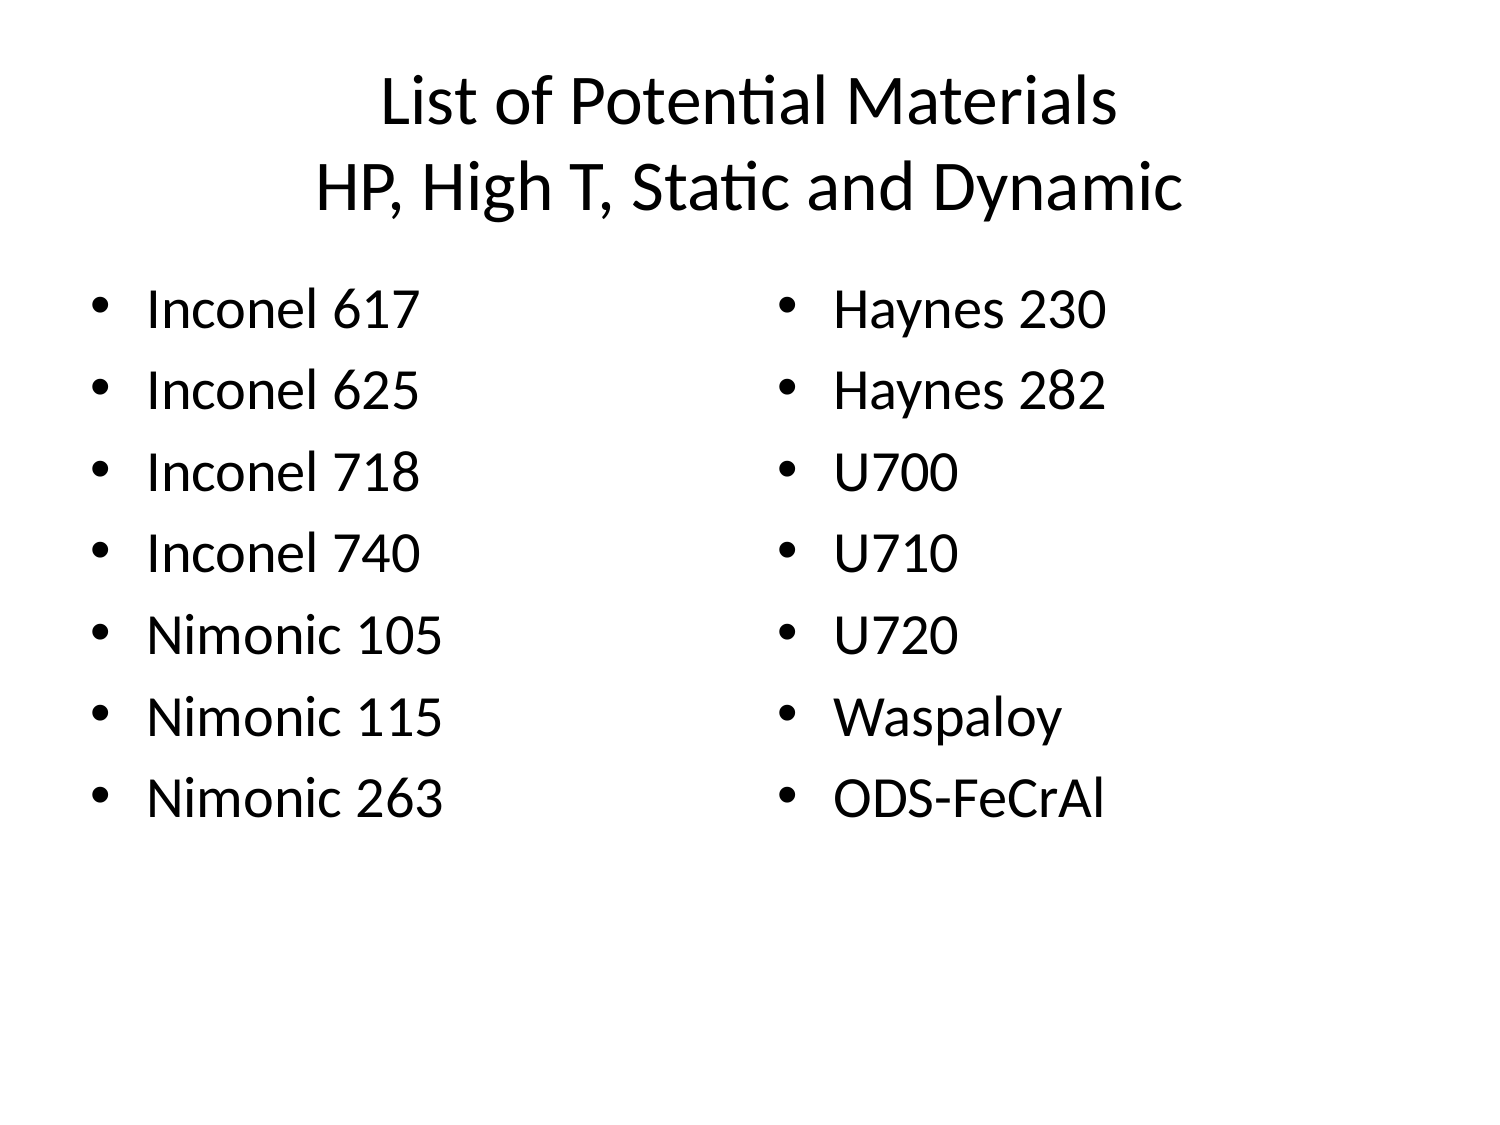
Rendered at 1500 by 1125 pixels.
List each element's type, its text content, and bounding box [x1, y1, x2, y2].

list Inconel 617 Inconel 625 Inconel 718 Inconel 740 Nimonic 105 Nimonic 115 Nimonic 263 [75, 262, 738, 1005]
title List of Potential Materials HP, High T, Static and Dynamic [75, 45, 1425, 233]
list Haynes 230 Haynes 282 U700 U710 U720 Waspaloy ODS-FeCrAl [762, 262, 1425, 1005]
